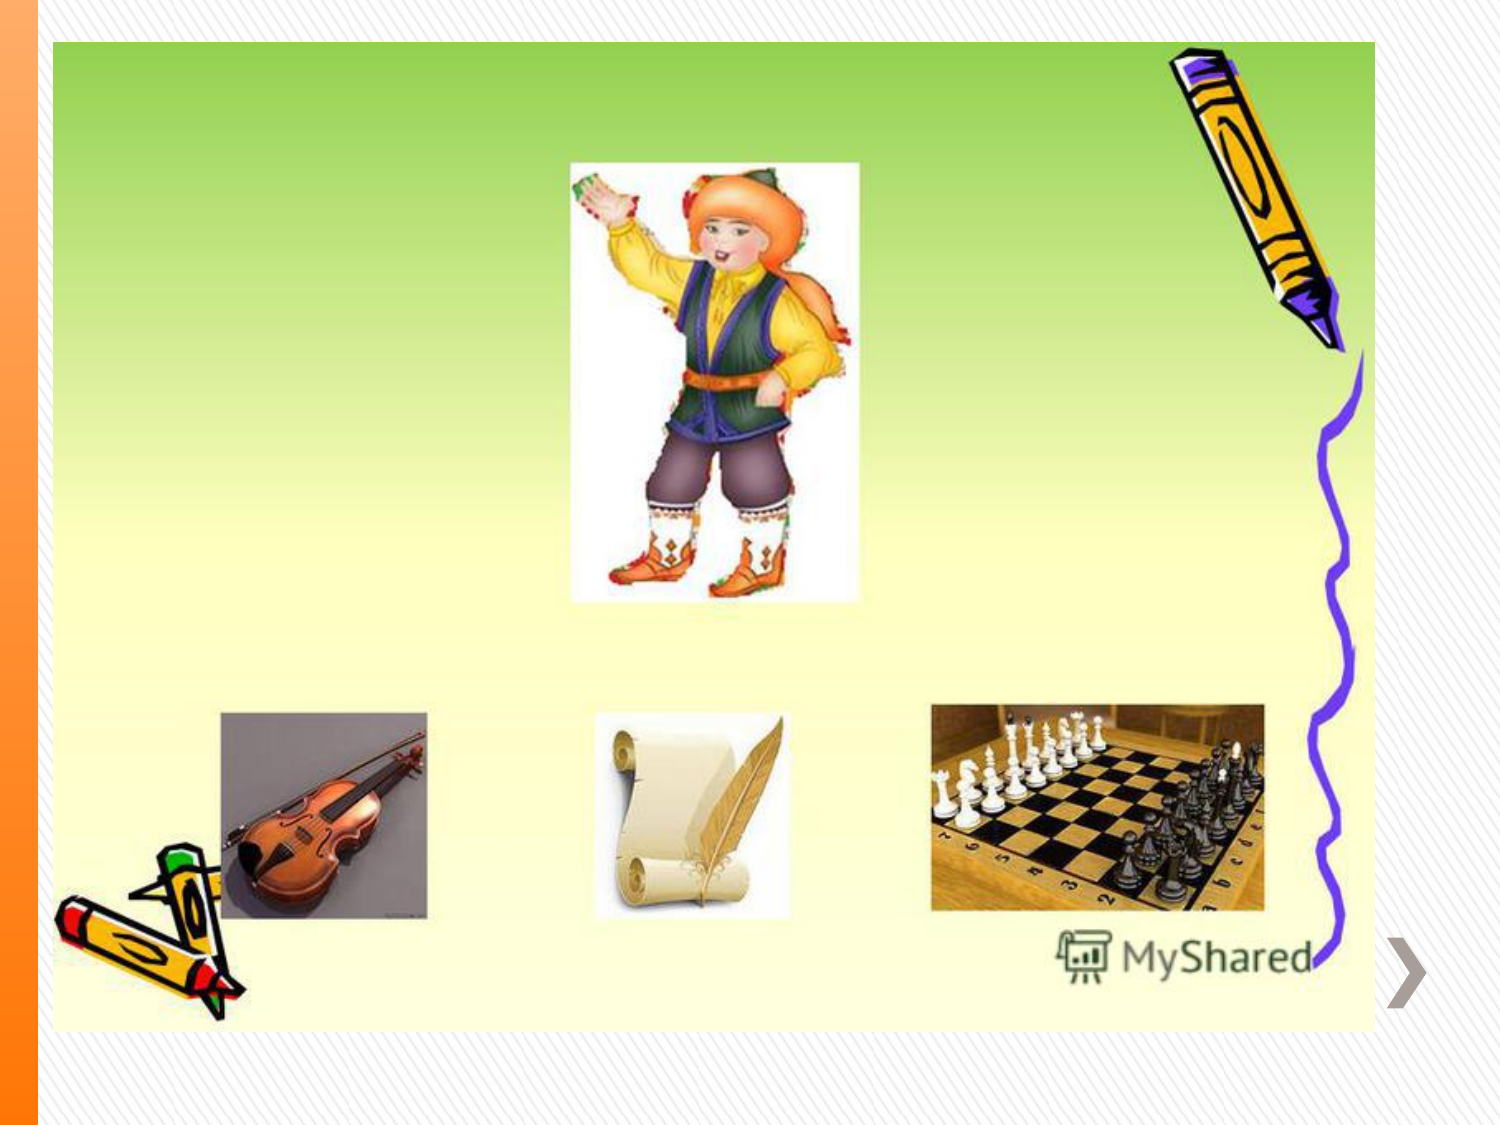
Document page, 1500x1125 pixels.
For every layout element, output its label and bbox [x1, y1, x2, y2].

picture [52, 42, 1376, 1032]
